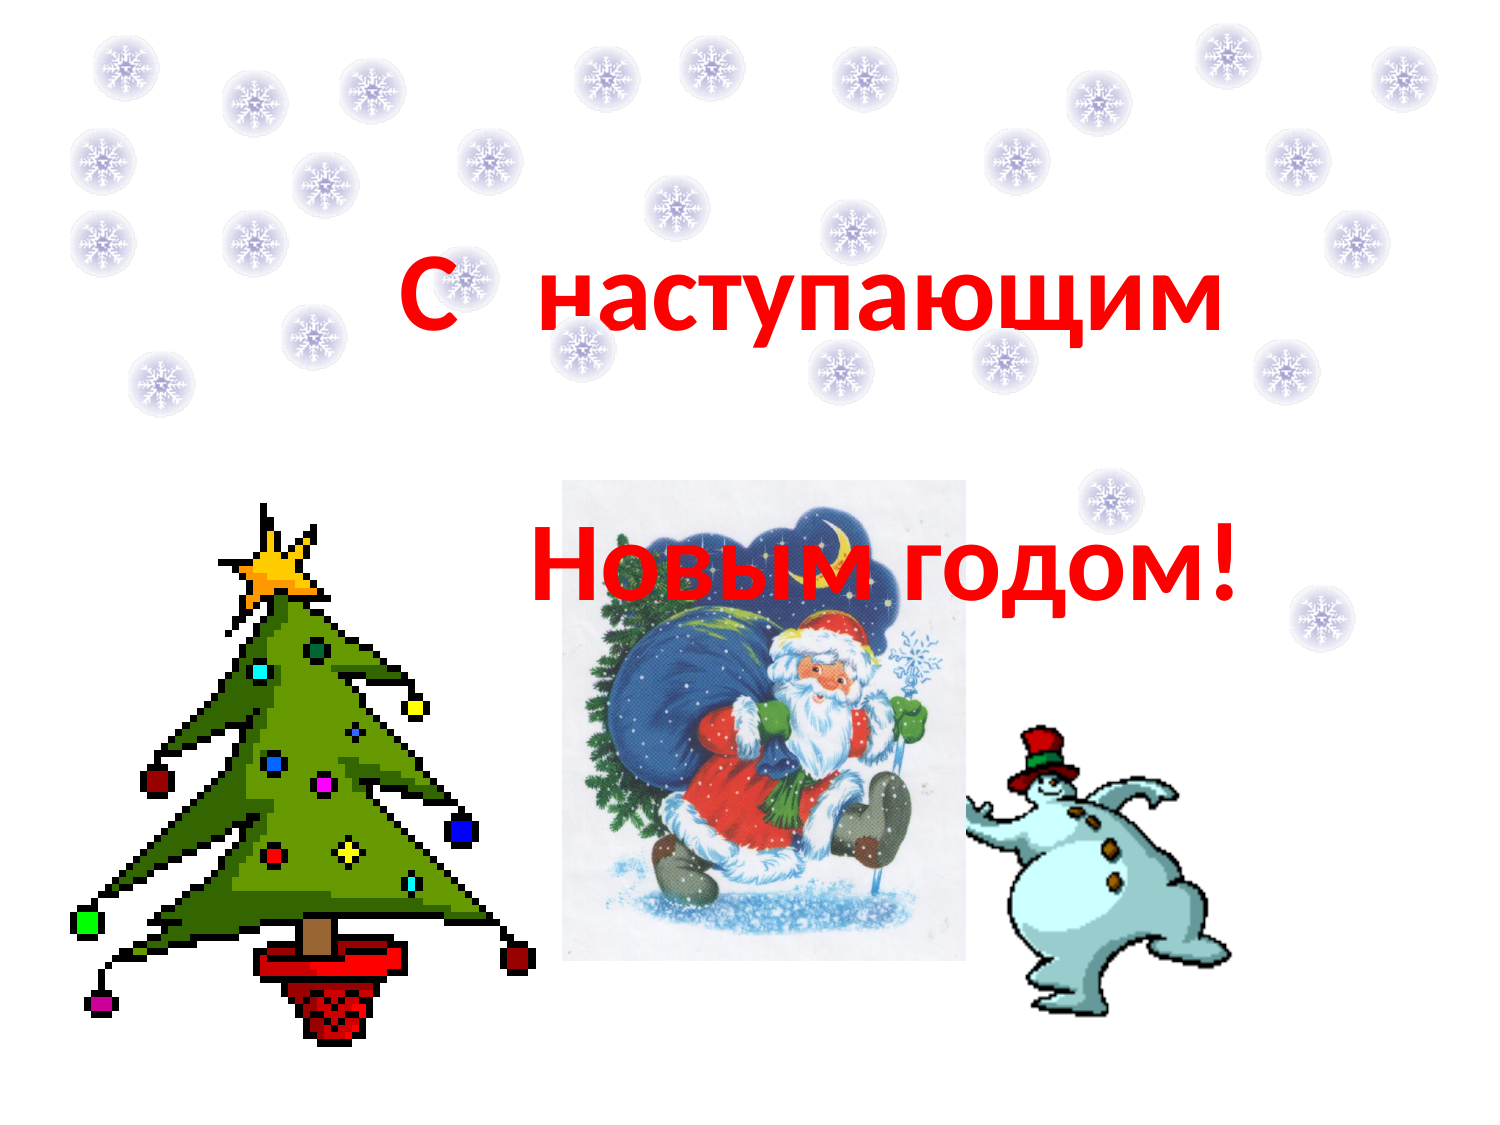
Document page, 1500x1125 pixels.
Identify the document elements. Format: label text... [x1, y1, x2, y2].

picture [1323, 210, 1392, 279]
picture [550, 316, 619, 384]
picture [984, 128, 1052, 197]
picture [280, 304, 349, 373]
picture [1077, 468, 1146, 537]
picture [222, 210, 290, 279]
picture [820, 198, 888, 267]
picture [222, 70, 290, 140]
picture [128, 351, 197, 419]
picture [808, 339, 876, 408]
picture [573, 46, 642, 115]
picture [1370, 46, 1439, 115]
picture [679, 34, 748, 103]
text_box С наступающим Новым годом! [234, 210, 1301, 631]
picture [972, 327, 1040, 396]
picture [1265, 128, 1333, 197]
picture [339, 58, 408, 126]
picture [644, 175, 712, 244]
picture [831, 46, 900, 115]
picture [1253, 339, 1322, 408]
picture [433, 245, 501, 314]
picture [1066, 70, 1134, 138]
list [70, 468, 536, 1048]
picture [456, 128, 525, 197]
picture [70, 128, 138, 197]
picture [1195, 23, 1263, 91]
picture [562, 480, 1335, 1030]
picture [93, 34, 162, 103]
picture [292, 152, 361, 220]
picture [70, 210, 138, 279]
picture [1288, 585, 1357, 654]
